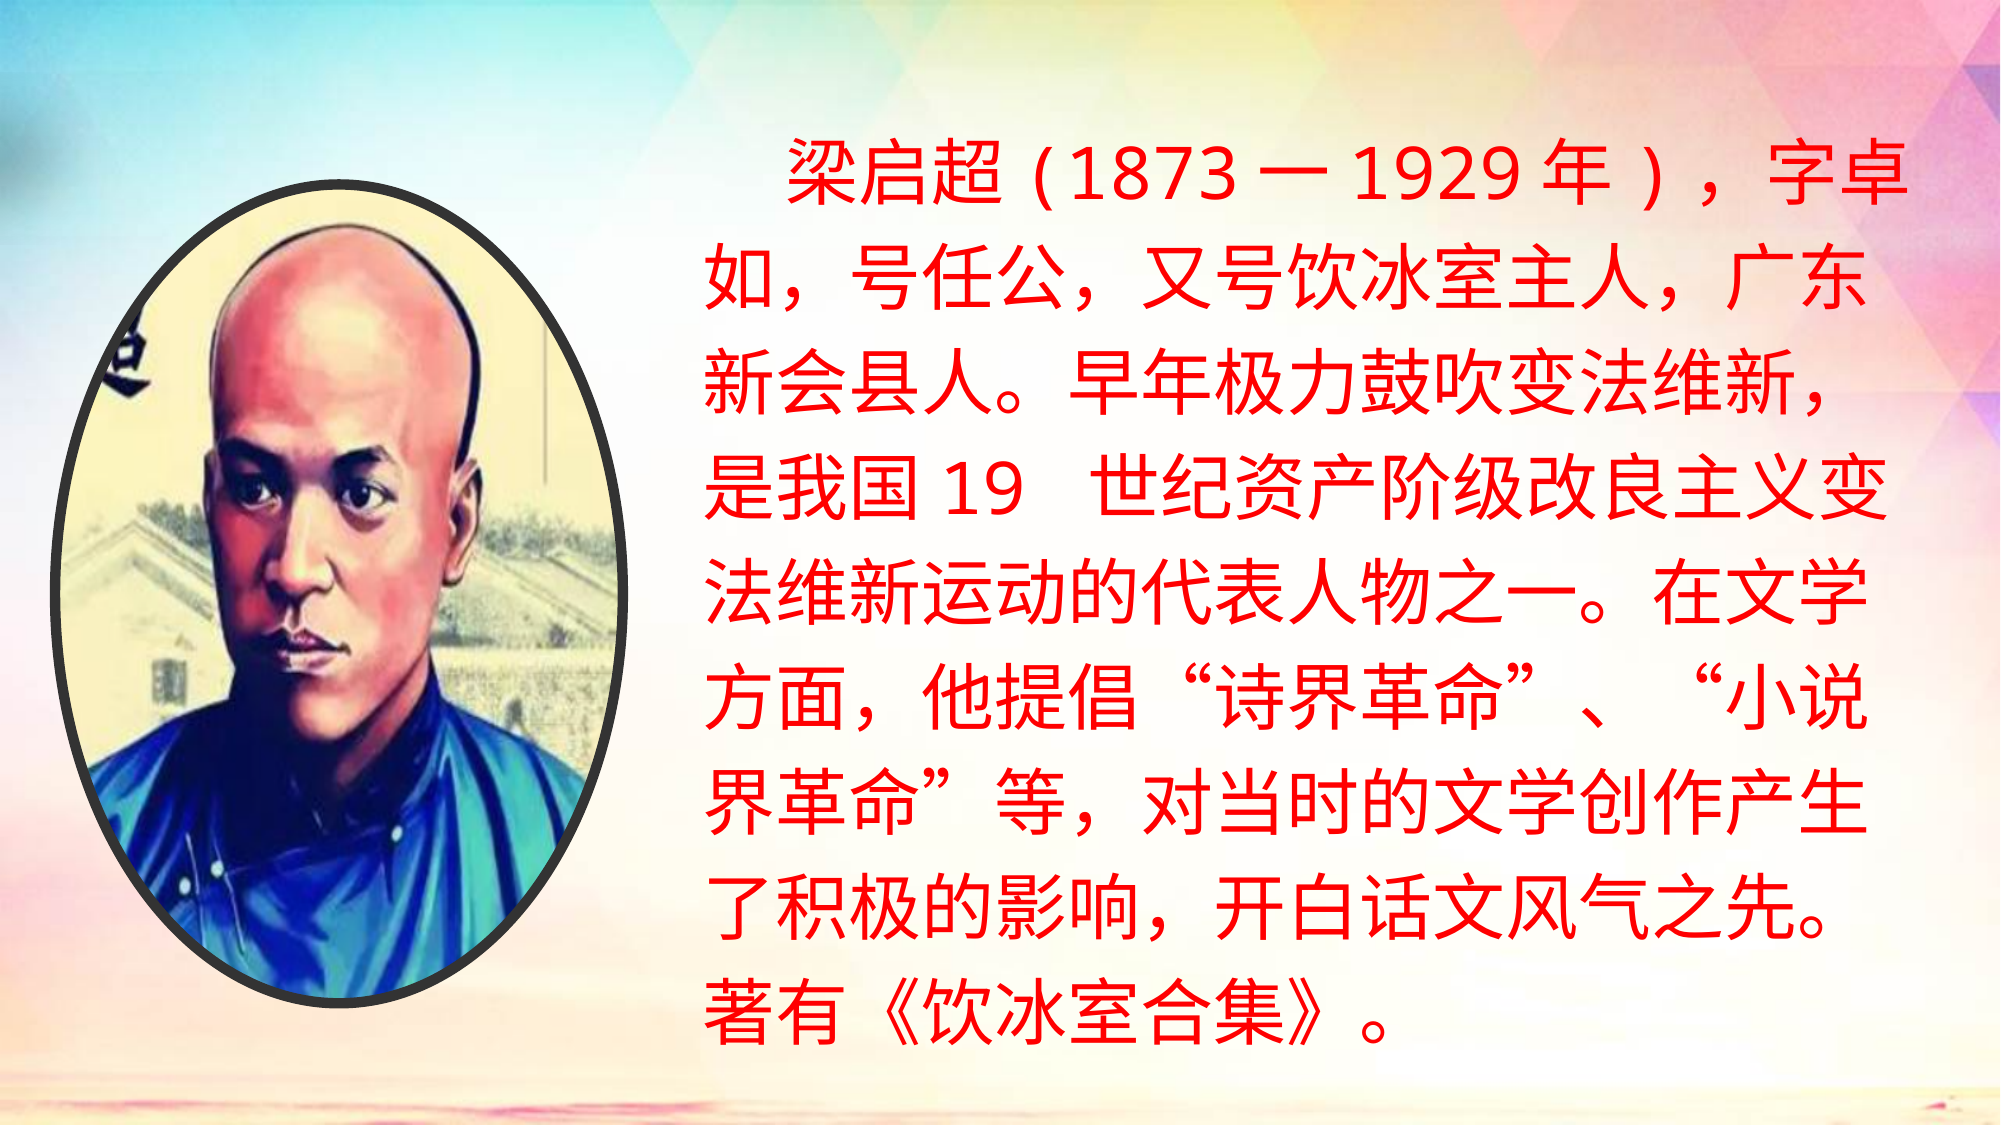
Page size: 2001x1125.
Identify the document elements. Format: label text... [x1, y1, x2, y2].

text_box 梁启超(1873一1929年)，字卓如，号任公，又号饮冰室主人，广东新会县人。早年极力鼓吹变法维新，是我国19 世纪资产阶级改良主义变法维新运动的代表人物之一。在文学方面，他提倡“诗界革命”、“小说界革命”等，对当时的文学创作产生了积极的影响，开白话文风气之先。著有《饮冰室合集》。 [687, 101, 1940, 1056]
picture [0, 0, 2001, 1125]
